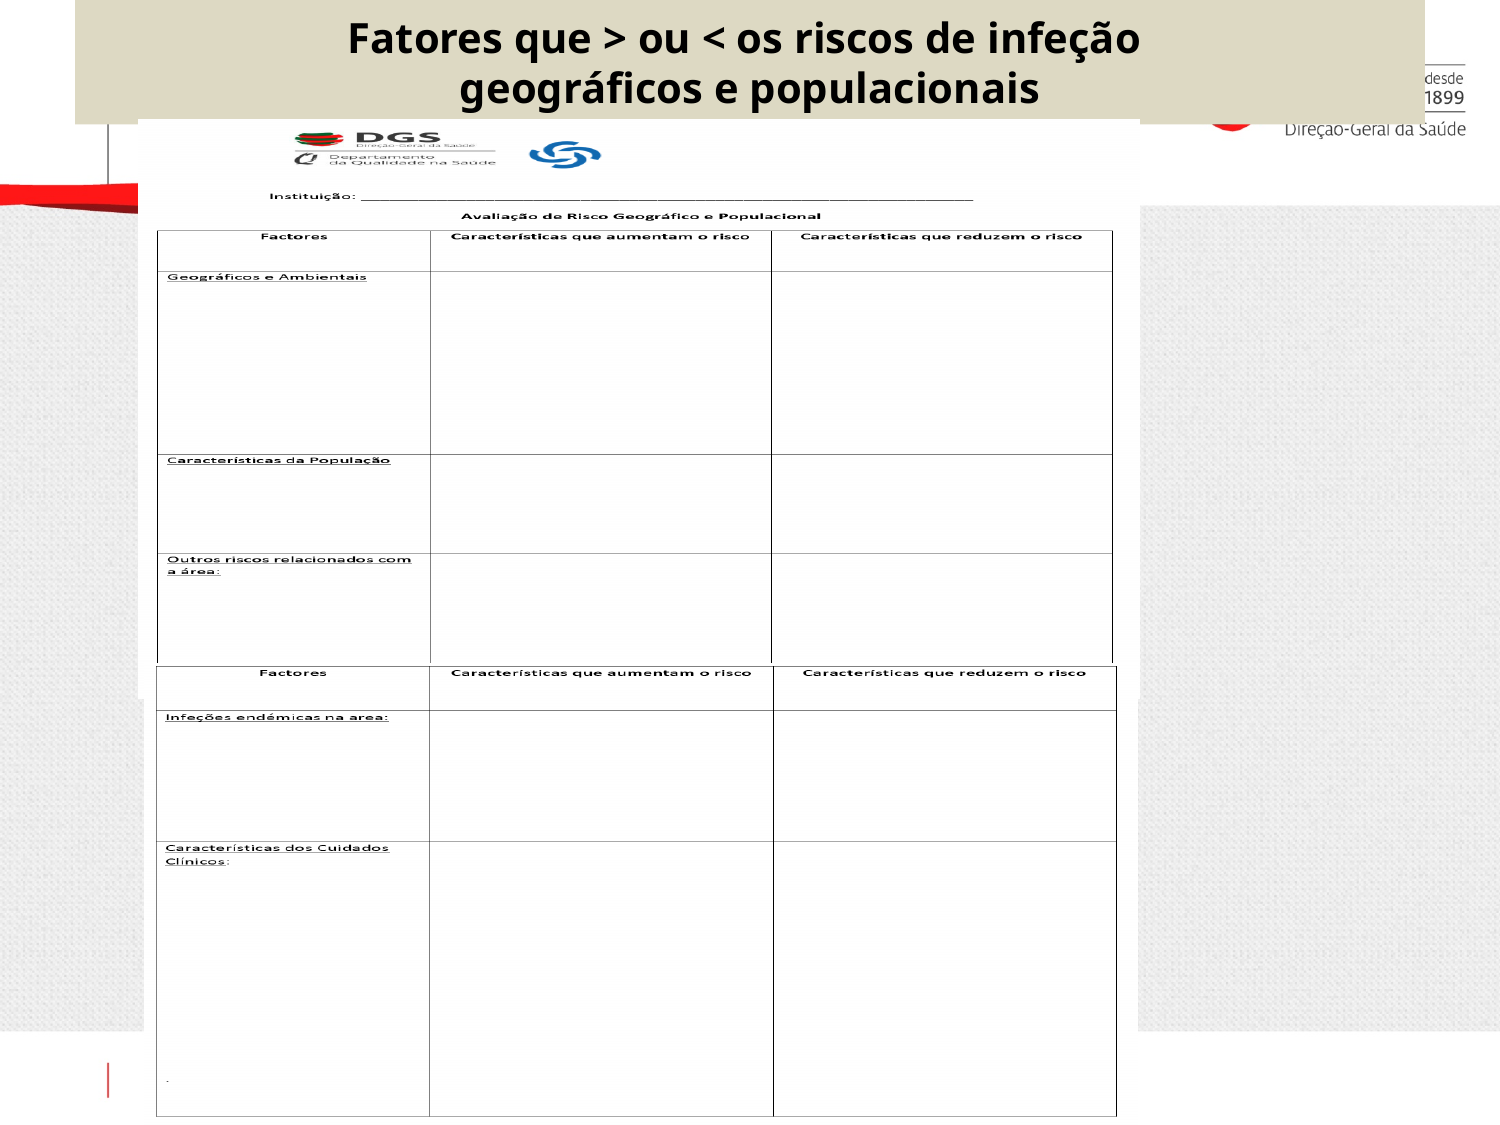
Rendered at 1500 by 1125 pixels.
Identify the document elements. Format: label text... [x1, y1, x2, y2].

picture [0, 0, 1500, 1125]
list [143, 663, 1138, 1125]
title Fatores que > ou < os riscos de infeção geográficos e populacionais [74, 0, 1426, 125]
